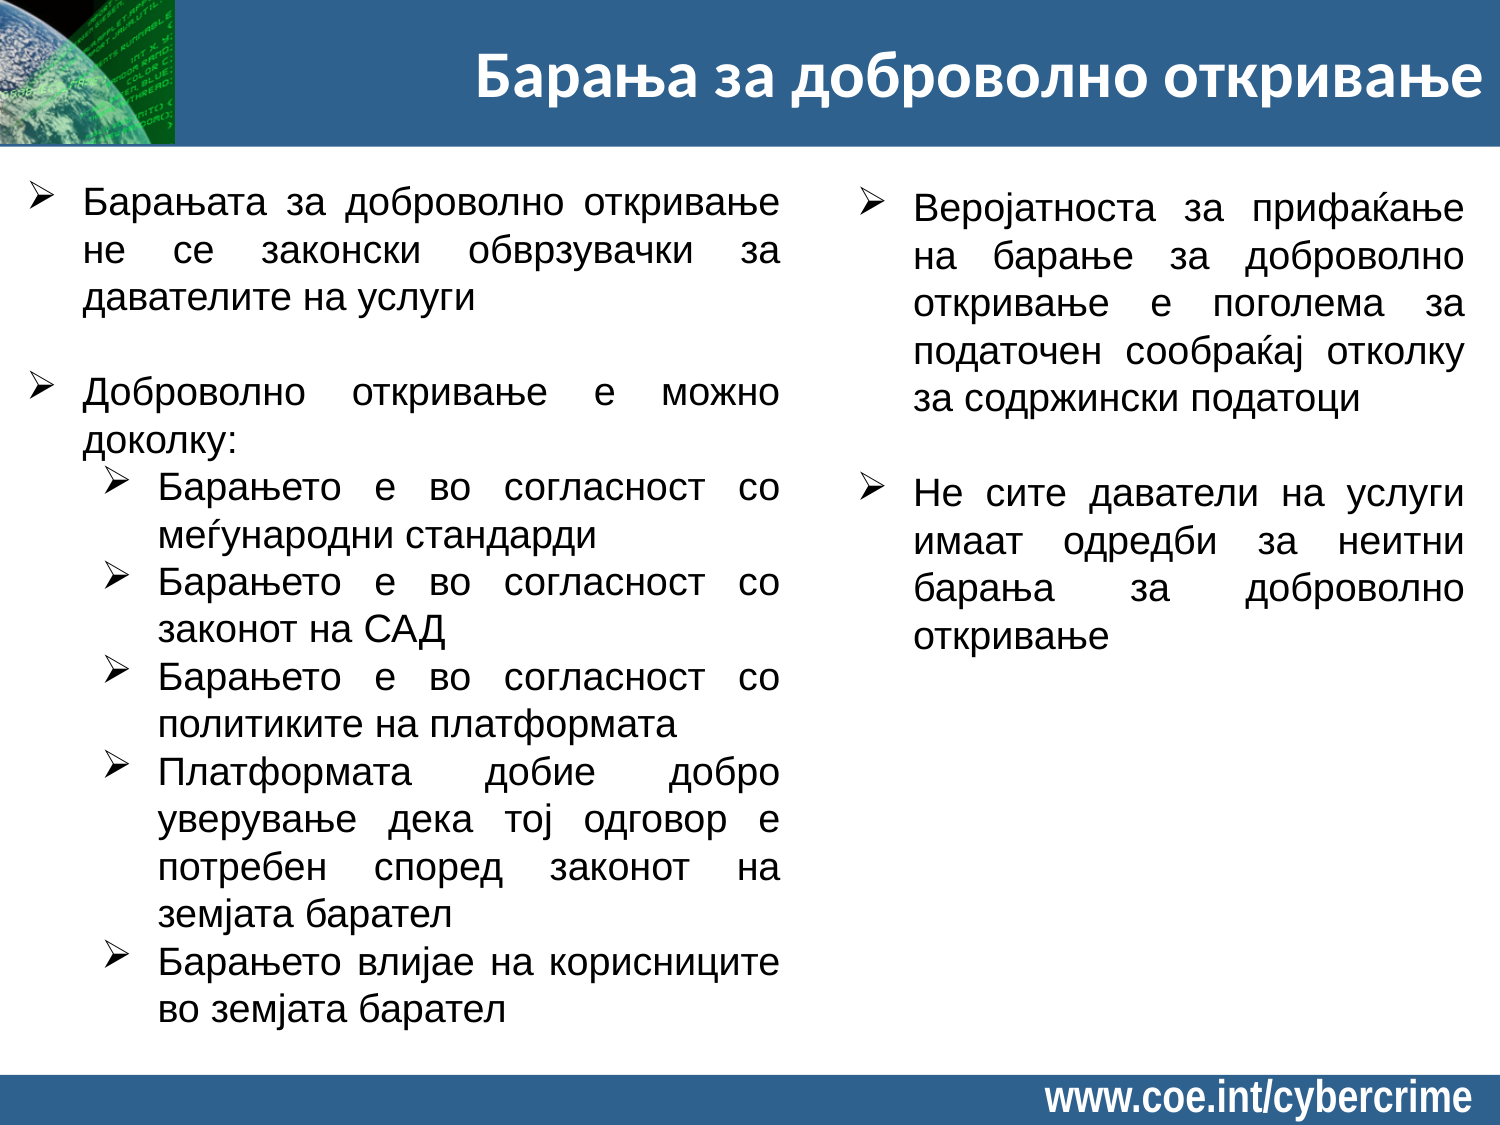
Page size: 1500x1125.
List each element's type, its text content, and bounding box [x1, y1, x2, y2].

text_box Барања за доброволно откривање [177, 0, 1500, 149]
text_box Барањата за доброволно откривање не се законски обврзувачки за давателите на услуги Доброволно откривање е можно доколку: Барањето е во согласност со меѓународни стандарди Барањето е во согласност со законот на САД Барањето е во согласност со политиките на платформата Платформата добие добро уверување дека тој одговор е потребен според законот на земјата барател Барањето влијае на корисниците во земјата барател [11, 168, 796, 1039]
text_box www.coe.int/cybercrime [1030, 1059, 1500, 1125]
picture [0, 0, 175, 144]
text_box [0, 1073, 1030, 1125]
text_box Веројатноста за прифаќање на барање за доброволно откривање е поголема за податочен сообраќај отколку за содржински податоци Не сите даватели на услуги имаат одредби за неитни барања за доброволно откривање [842, 174, 1480, 665]
